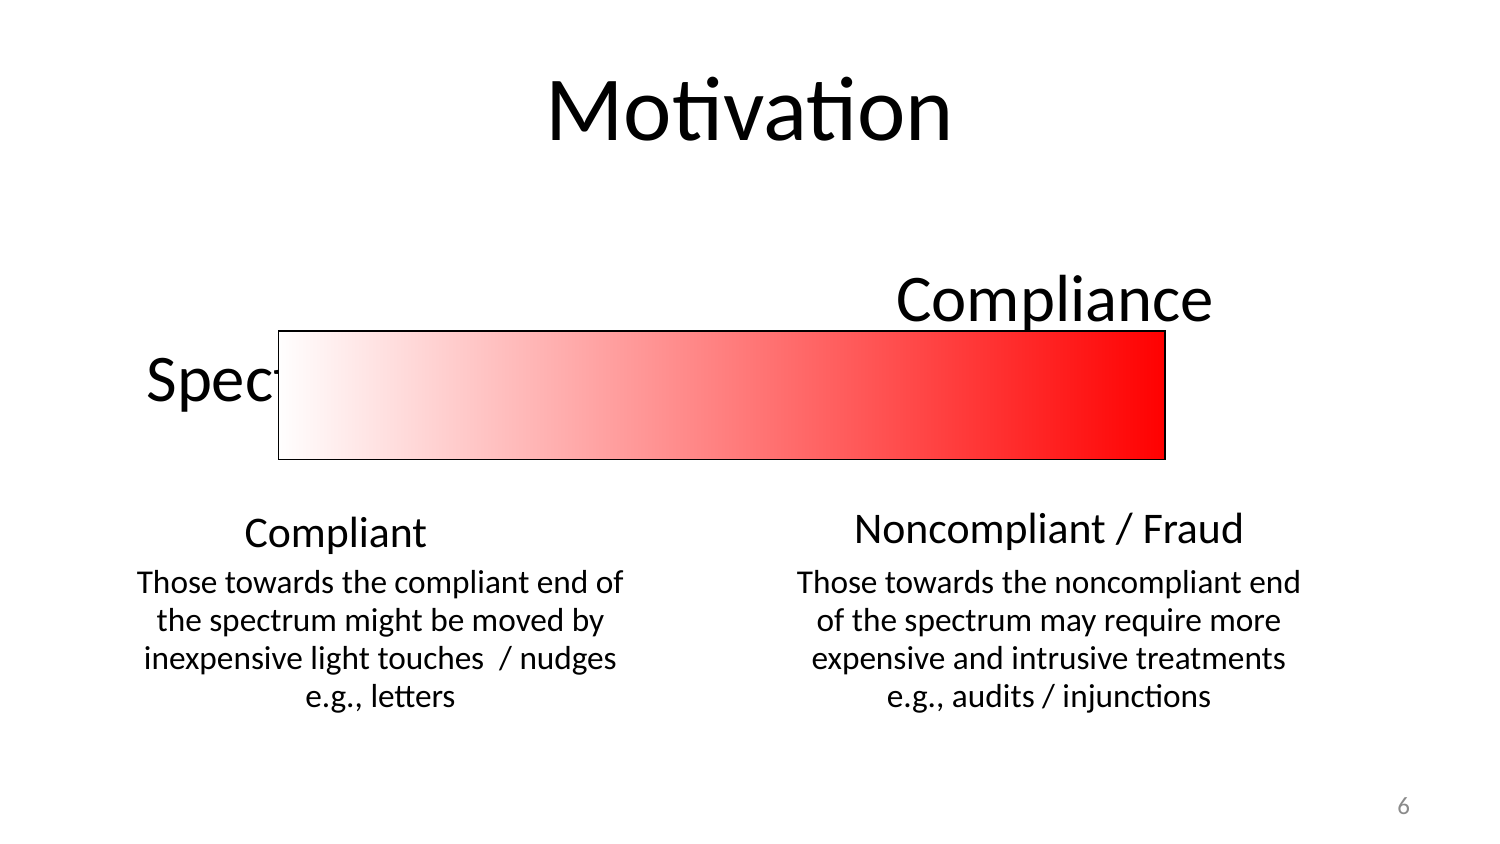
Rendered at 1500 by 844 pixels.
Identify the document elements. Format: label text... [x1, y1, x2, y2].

text_box Compliant [208, 501, 464, 556]
title Motivation [75, 33, 1425, 175]
text_box Those towards the noncompliant end of the spectrum may require more expensive and intrusive treatments e.g., audits / injunctions [787, 556, 1311, 722]
list Compliance Spectrum [75, 247, 1425, 773]
text_box Noncompliant / Fraud [787, 496, 1311, 556]
text_box Those towards the compliant end of the spectrum might be moved by inexpensive light touches / nudges e.g., letters [124, 556, 637, 764]
text_box [278, 331, 1166, 460]
slide_number 6 [1074, 782, 1425, 827]
